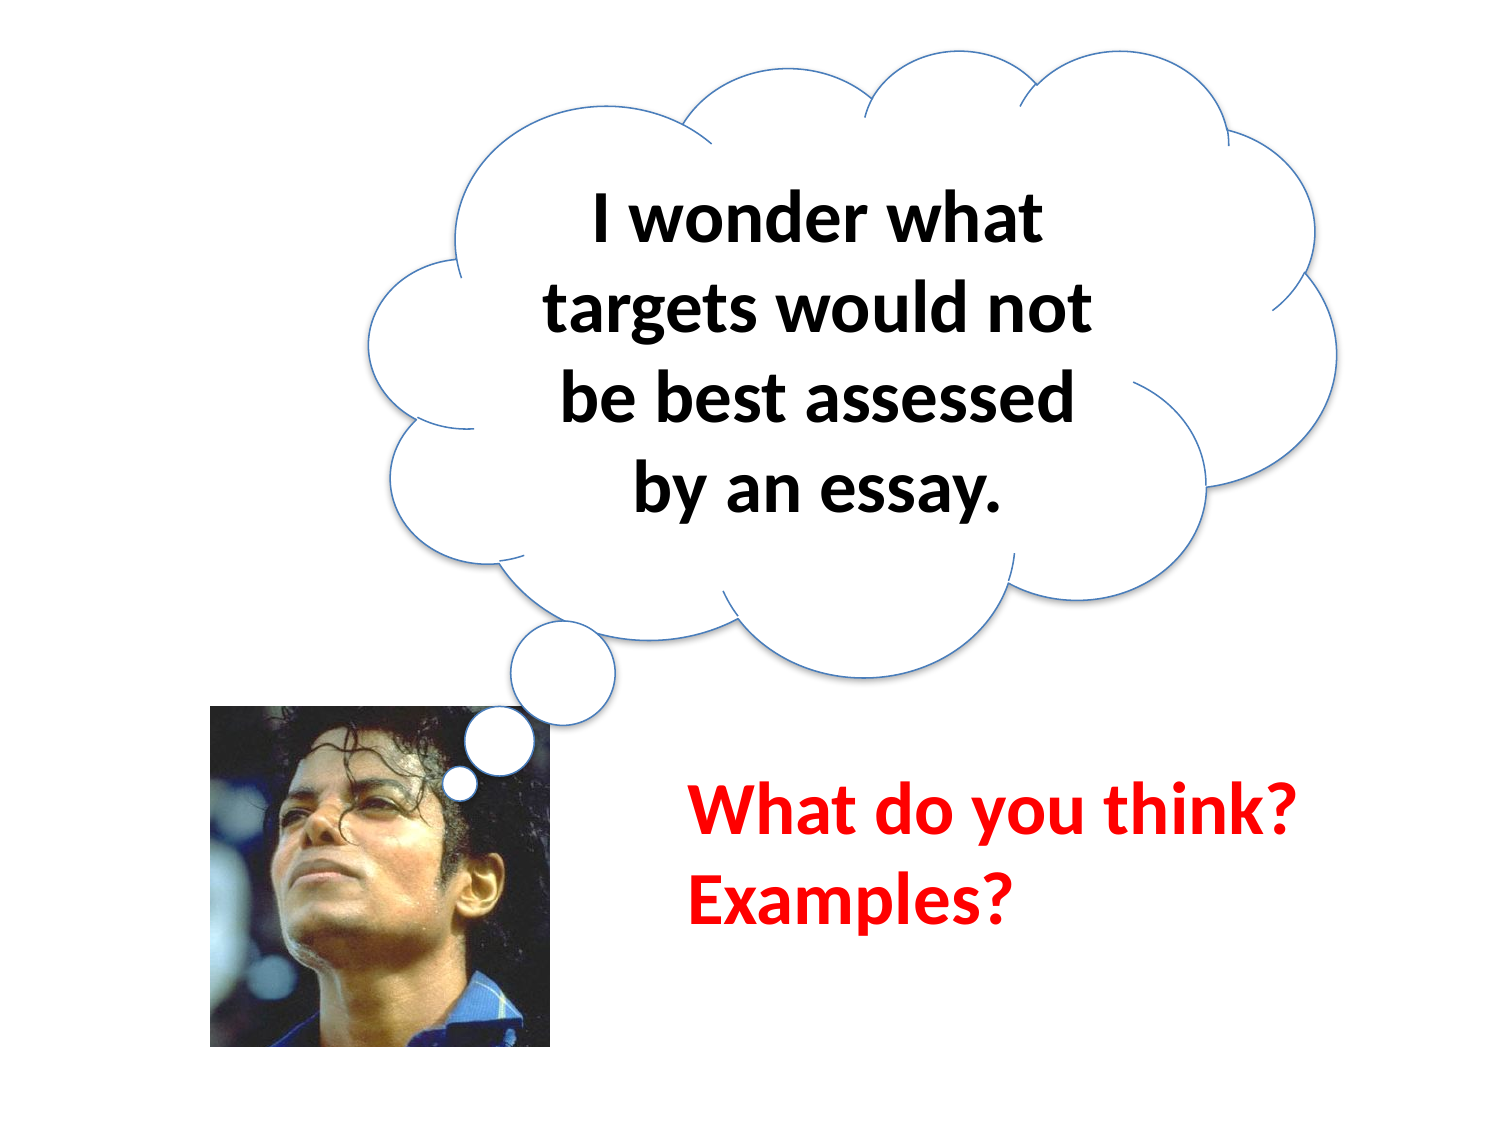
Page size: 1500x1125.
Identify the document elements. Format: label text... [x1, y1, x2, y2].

text_box What do you think? Examples? [672, 751, 1337, 947]
picture [210, 705, 551, 1048]
text_box I wonder what targets would not be best assessed by an essay. [367, 50, 1338, 727]
